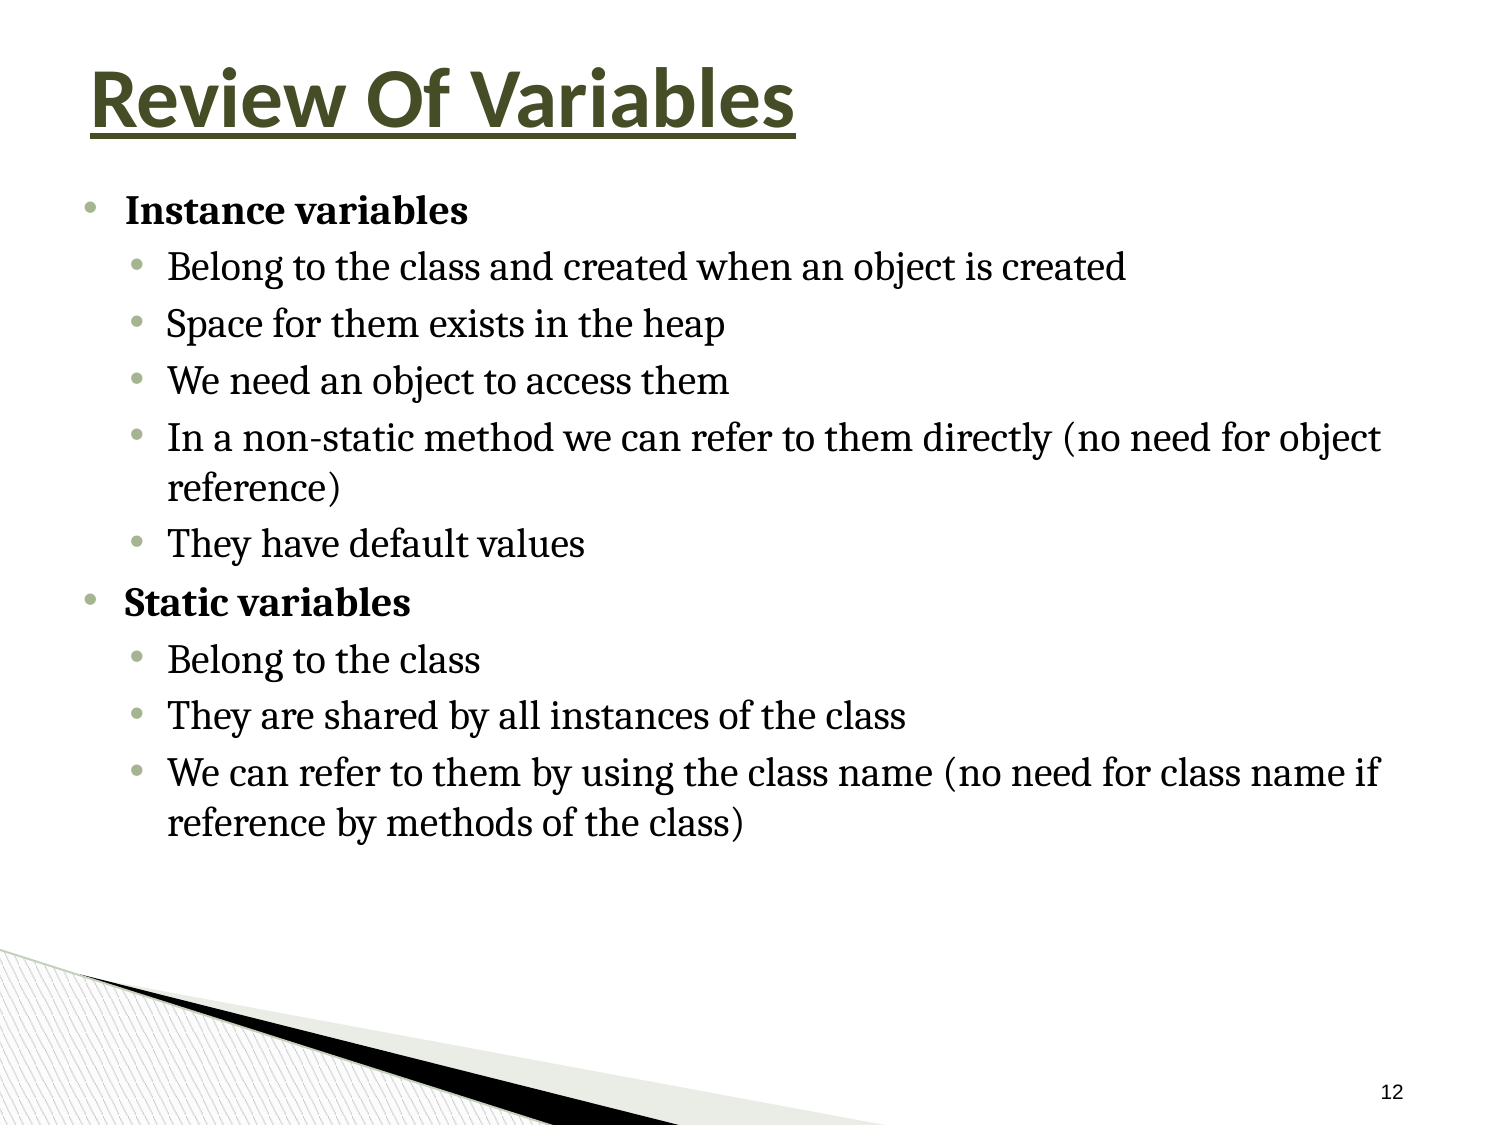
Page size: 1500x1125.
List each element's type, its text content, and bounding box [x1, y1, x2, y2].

title Review Of Variables [75, 0, 1425, 188]
list Instance variables Belong to the class and created when an object is created Space for them exists in the heap We need an object to access them In a non-static method we can refer to them directly (no need for object reference) They have default values Static variables Belong to the class They are shared by all instances of the class We can refer to them by using the class name (no need for class name if reference by methods of the class) [50, 174, 1413, 1013]
slide_number ‹#› [1103, 1051, 1419, 1112]
